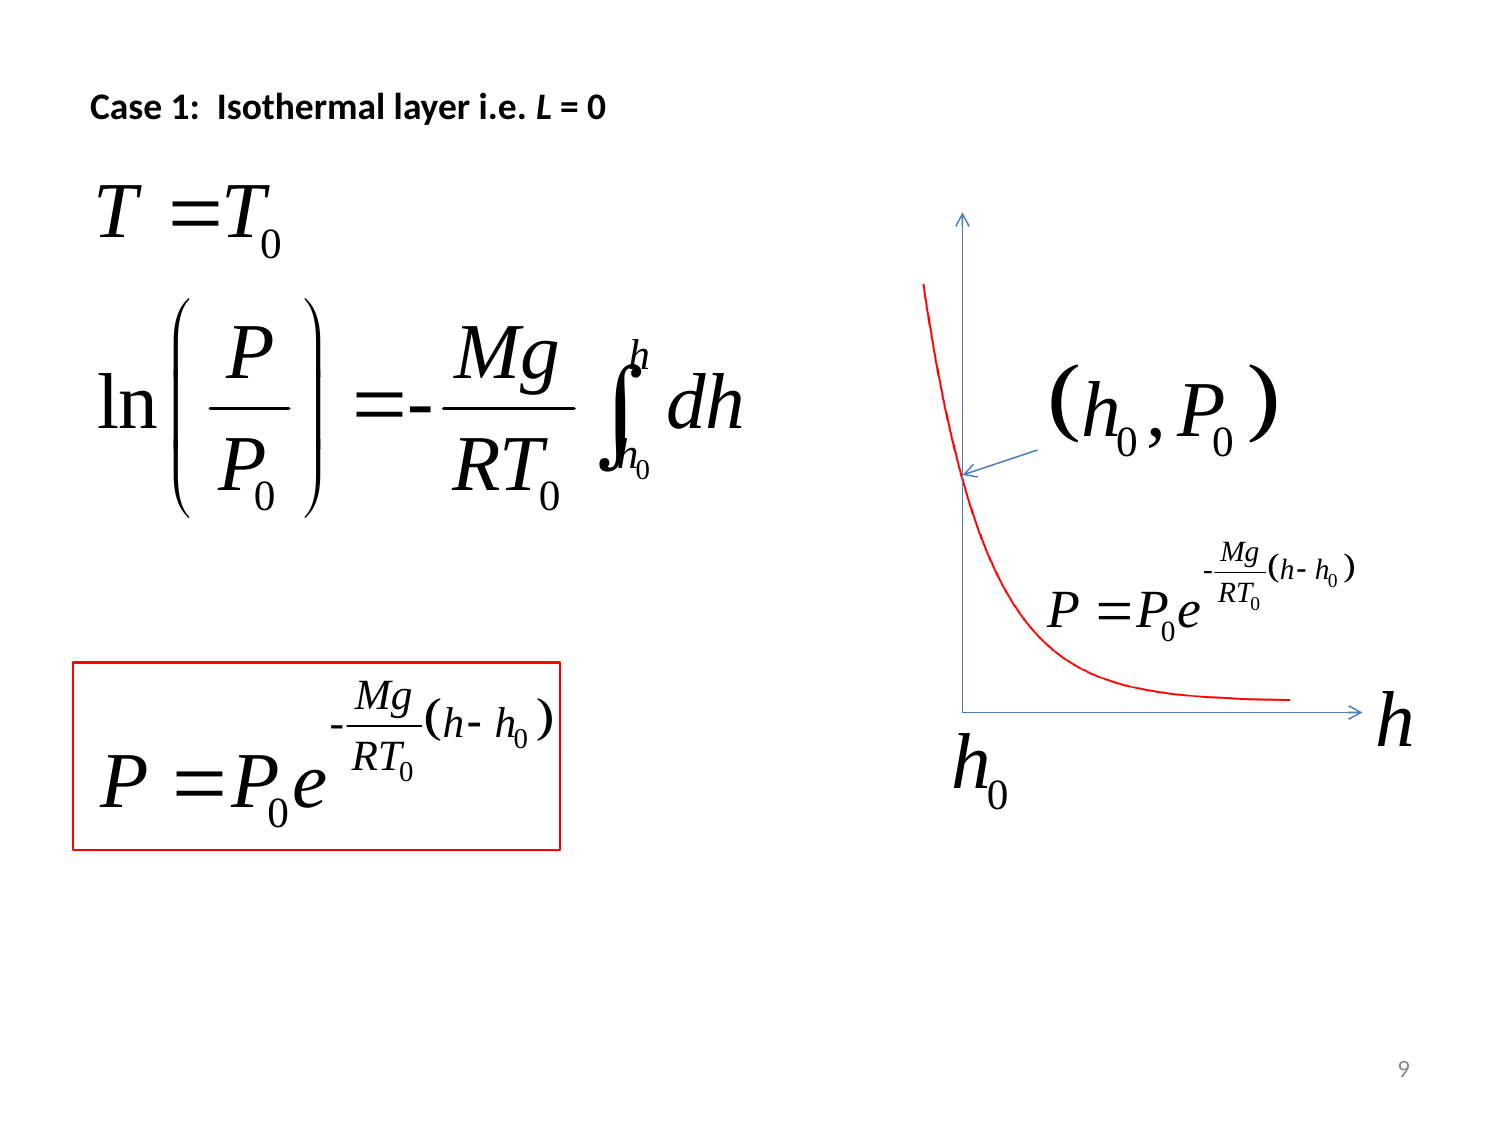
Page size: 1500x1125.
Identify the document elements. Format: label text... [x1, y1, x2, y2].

text_box Case 1: Isothermal layer i.e. L = 0 [75, 74, 622, 135]
text_box [71, 660, 82, 852]
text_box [938, 709, 1026, 826]
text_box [962, 449, 1038, 476]
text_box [1037, 349, 1290, 480]
picture [963, 274, 1297, 712]
picture [912, 274, 962, 713]
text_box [1037, 524, 1366, 653]
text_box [85, 162, 763, 847]
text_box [1362, 674, 1428, 769]
slide_number 9 [1074, 1037, 1425, 1098]
